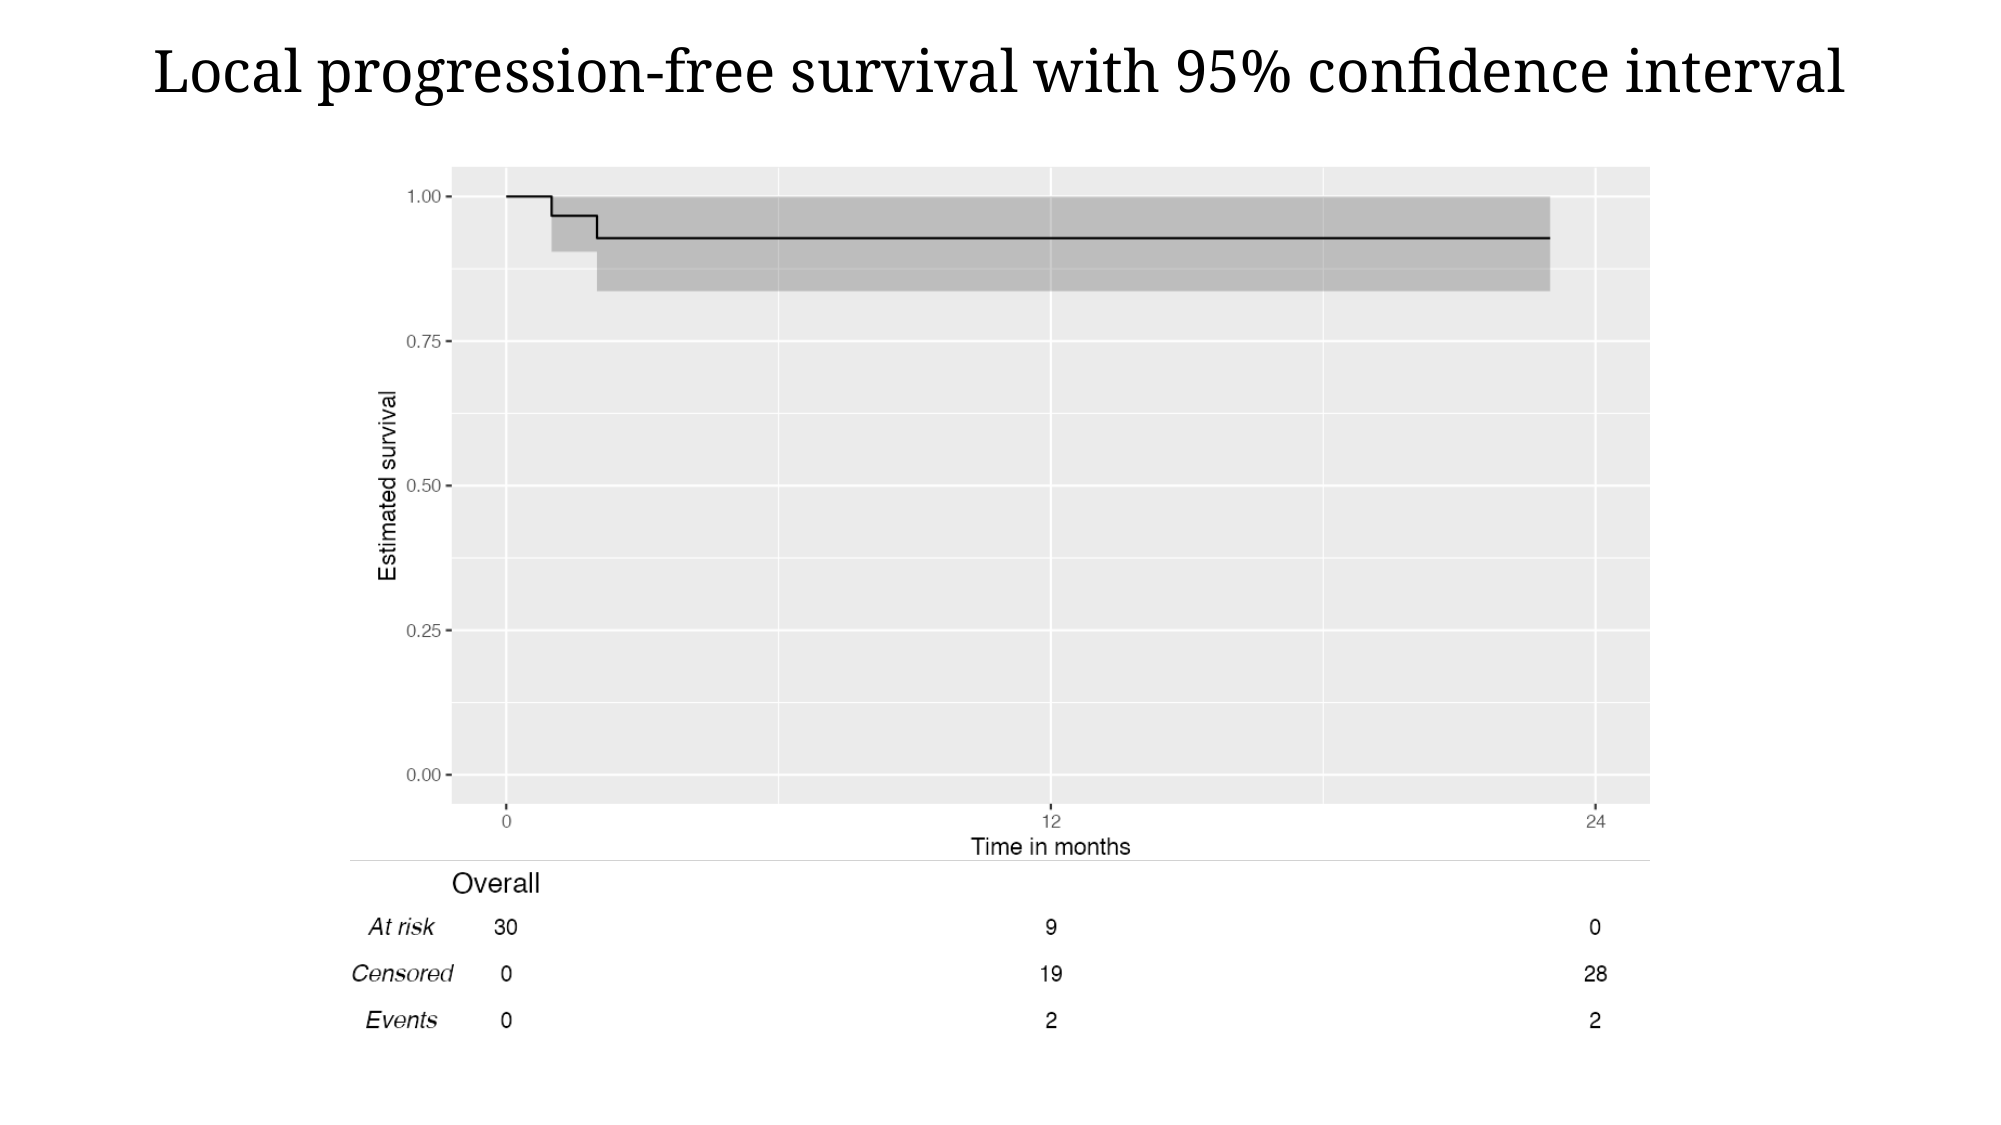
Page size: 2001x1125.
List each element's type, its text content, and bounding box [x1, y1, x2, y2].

picture [350, 129, 1650, 1104]
title Local progression-free survival with 95% confidence interval [137, 1, 1863, 147]
